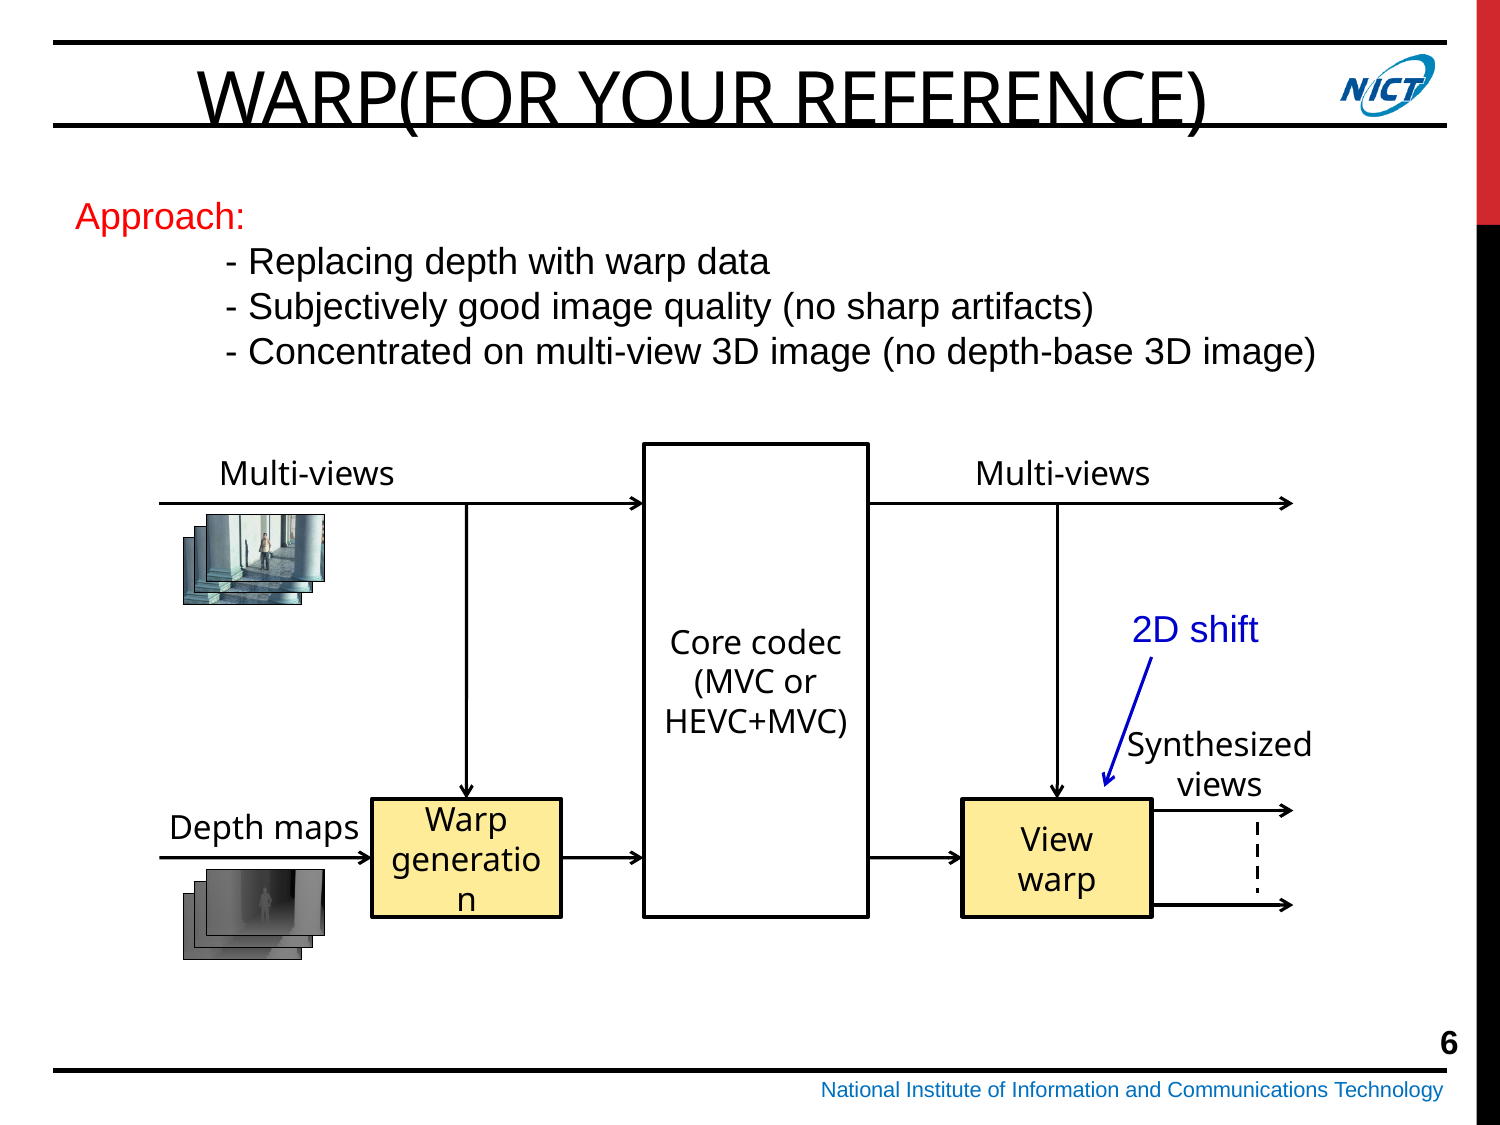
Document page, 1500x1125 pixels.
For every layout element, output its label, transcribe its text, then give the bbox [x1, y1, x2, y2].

slide_number 6 [1411, 1011, 1474, 1072]
text_box Approach: - Replacing depth with warp data - Subjectively good image quality (no sharp artifacts) - Concentrated on multi-view 3D image (no depth-base 3D image) [60, 184, 1332, 380]
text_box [158, 443, 1324, 960]
text_box Warp(for your reference) [64, 42, 1340, 149]
picture [1340, 54, 1435, 117]
